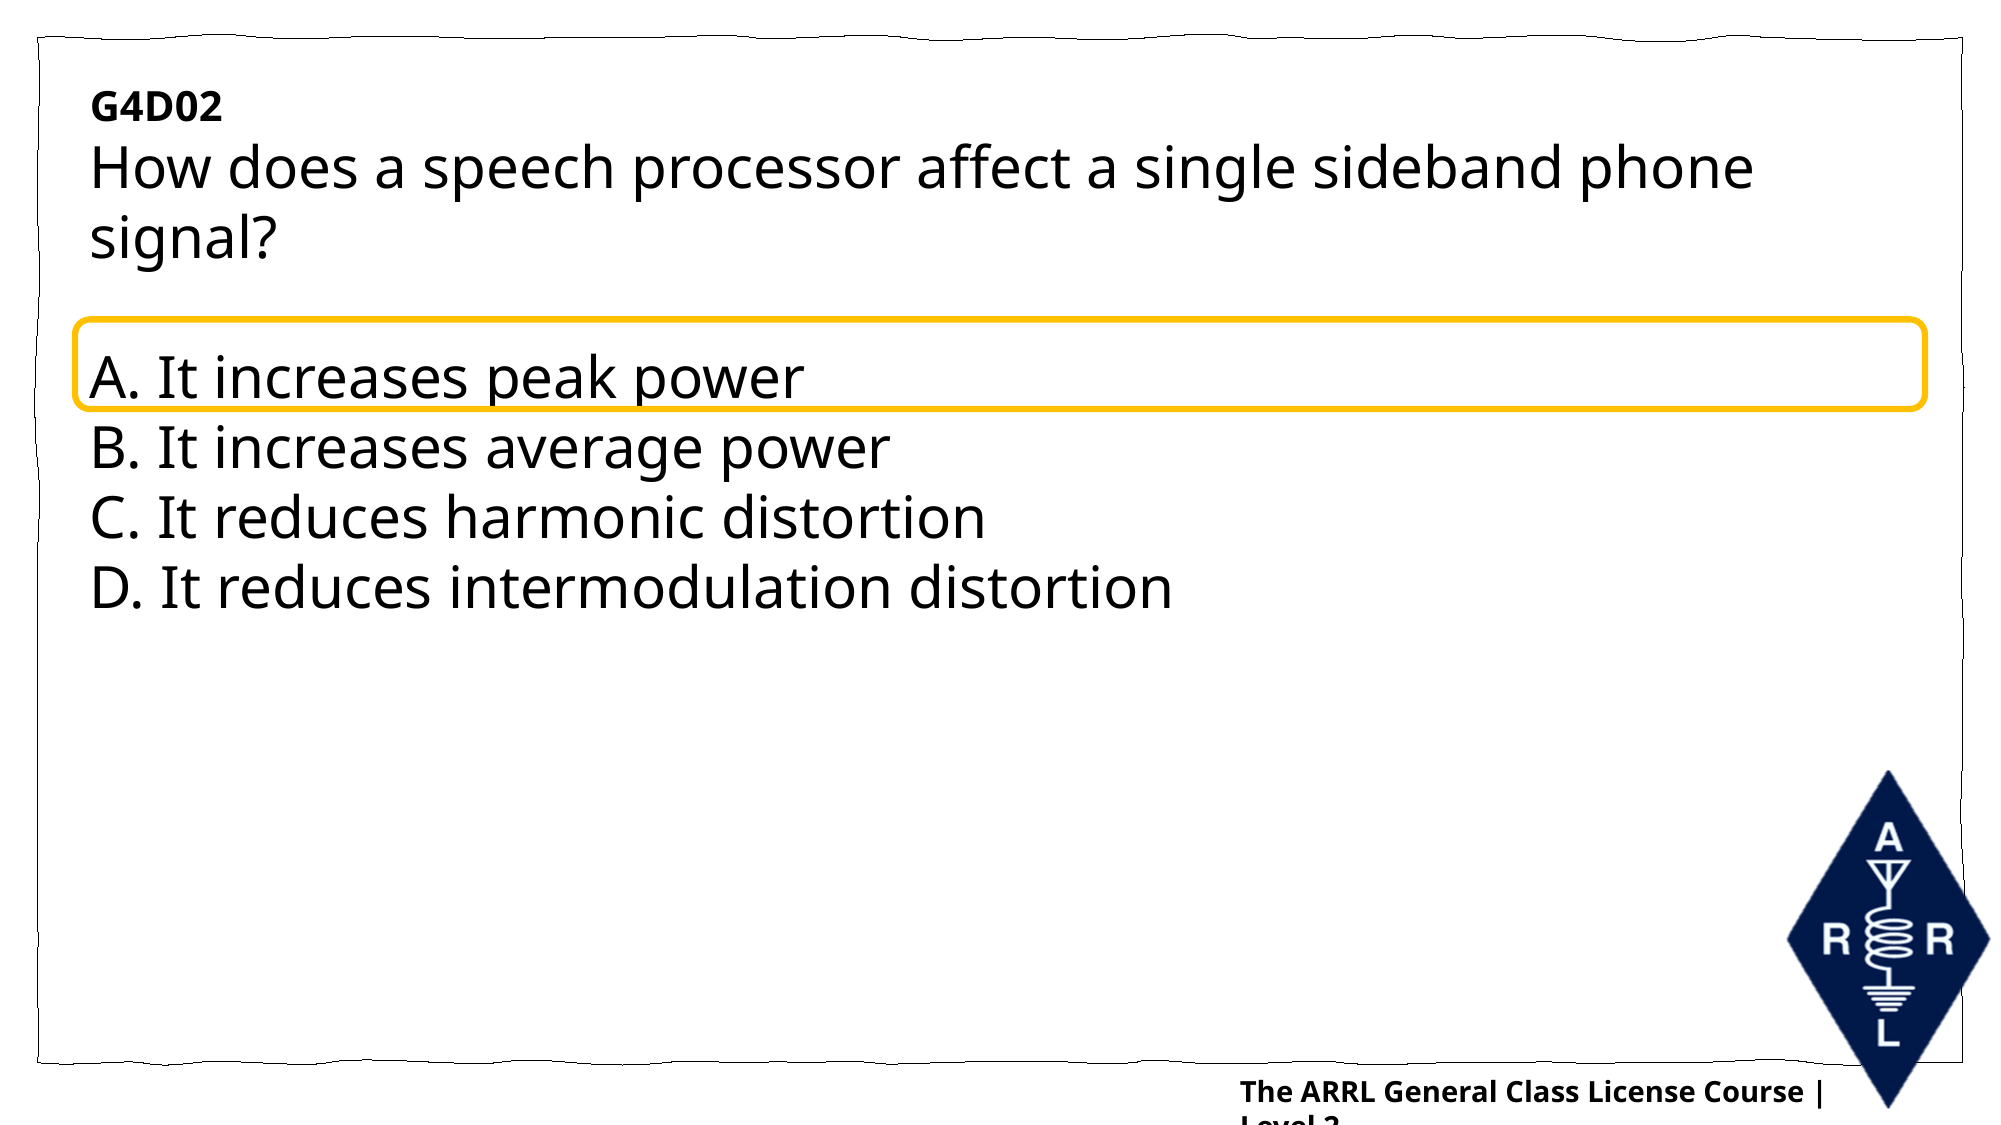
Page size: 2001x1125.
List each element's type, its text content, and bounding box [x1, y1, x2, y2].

text_box G4D02 How does a speech processor affect a single sideband phone signal? A. It increases peak power B. It increases average power C. It reduces harmonic distortion D. It reduces intermodulation distortion [75, 402, 1850, 628]
text_box [73, 318, 1927, 411]
picture [1773, 752, 1999, 1125]
text_box G4D02 How does a speech processor affect a single sideband phone signal? A. It increases peak power B. It increases average power C. It reduces harmonic distortion D. It reduces intermodulation distortion [75, 72, 1850, 326]
